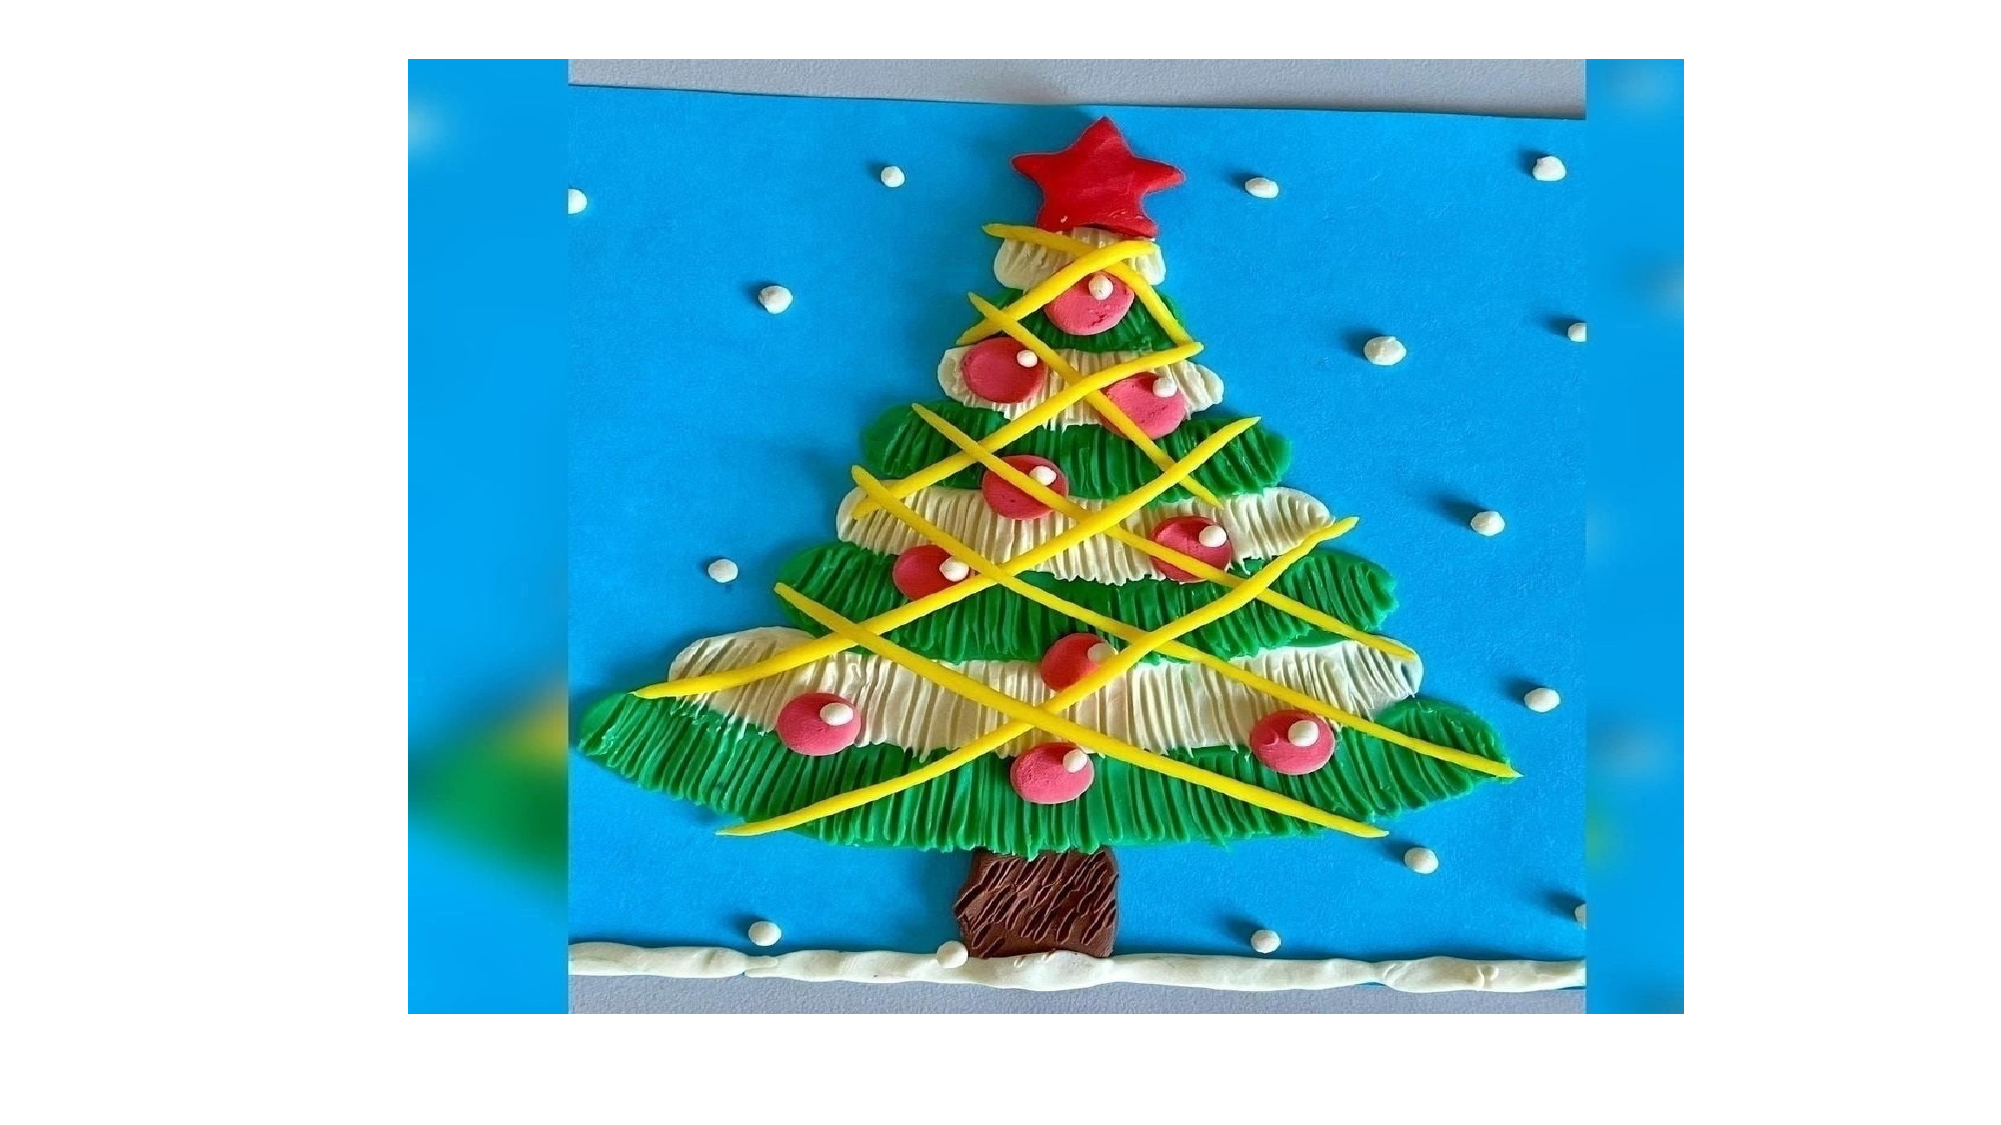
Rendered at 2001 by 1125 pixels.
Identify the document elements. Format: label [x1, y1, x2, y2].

list [408, 59, 1684, 1014]
